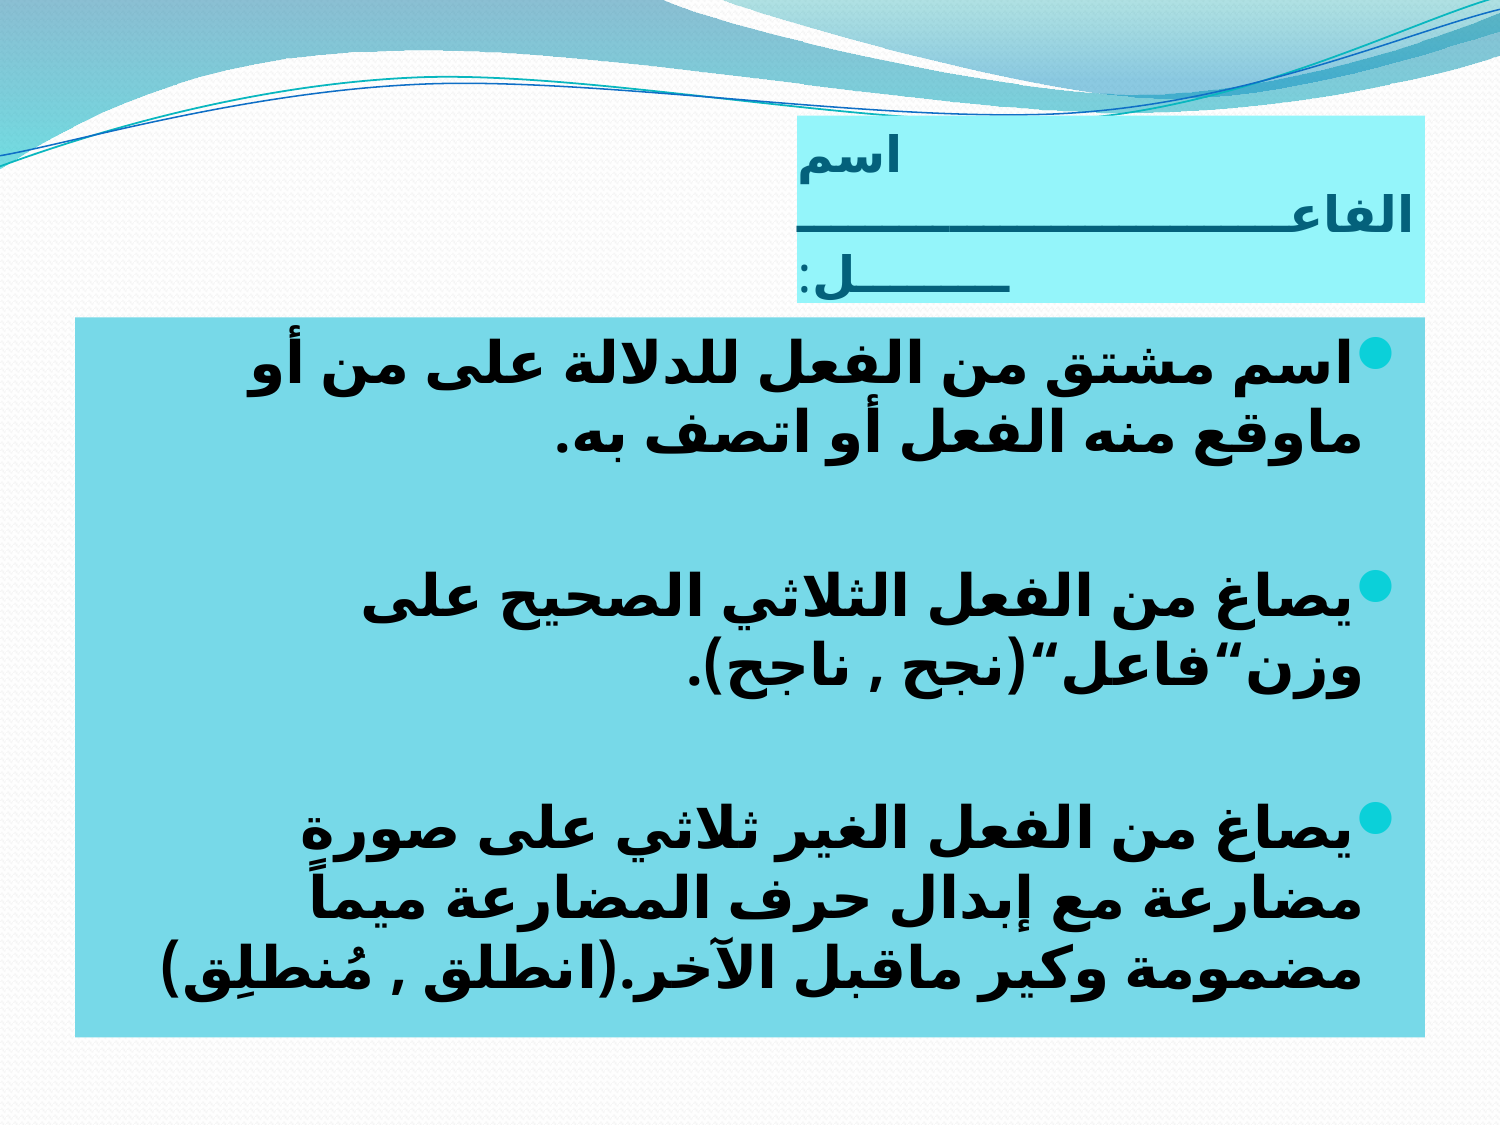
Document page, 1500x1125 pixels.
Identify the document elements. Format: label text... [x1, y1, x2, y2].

title اسم الفاعــــــــــــــــــــــــــــــــــــــل: [797, 115, 1425, 303]
list اسم مشتق من الفعل للدلالة على من أو ماوقع منه الفعل أو اتصف به. يصاغ من الفعل الثلاثي الصحيح على وزن“فاعل“(نجح , ناجح). يصاغ من الفعل الغير ثلاثي على صورة مضارعة مع إبدال حرف المضارعة ميماً مضمومة وكير ماقبل الآخر.(انطلق , مُنطلِق) [75, 317, 1425, 1038]
